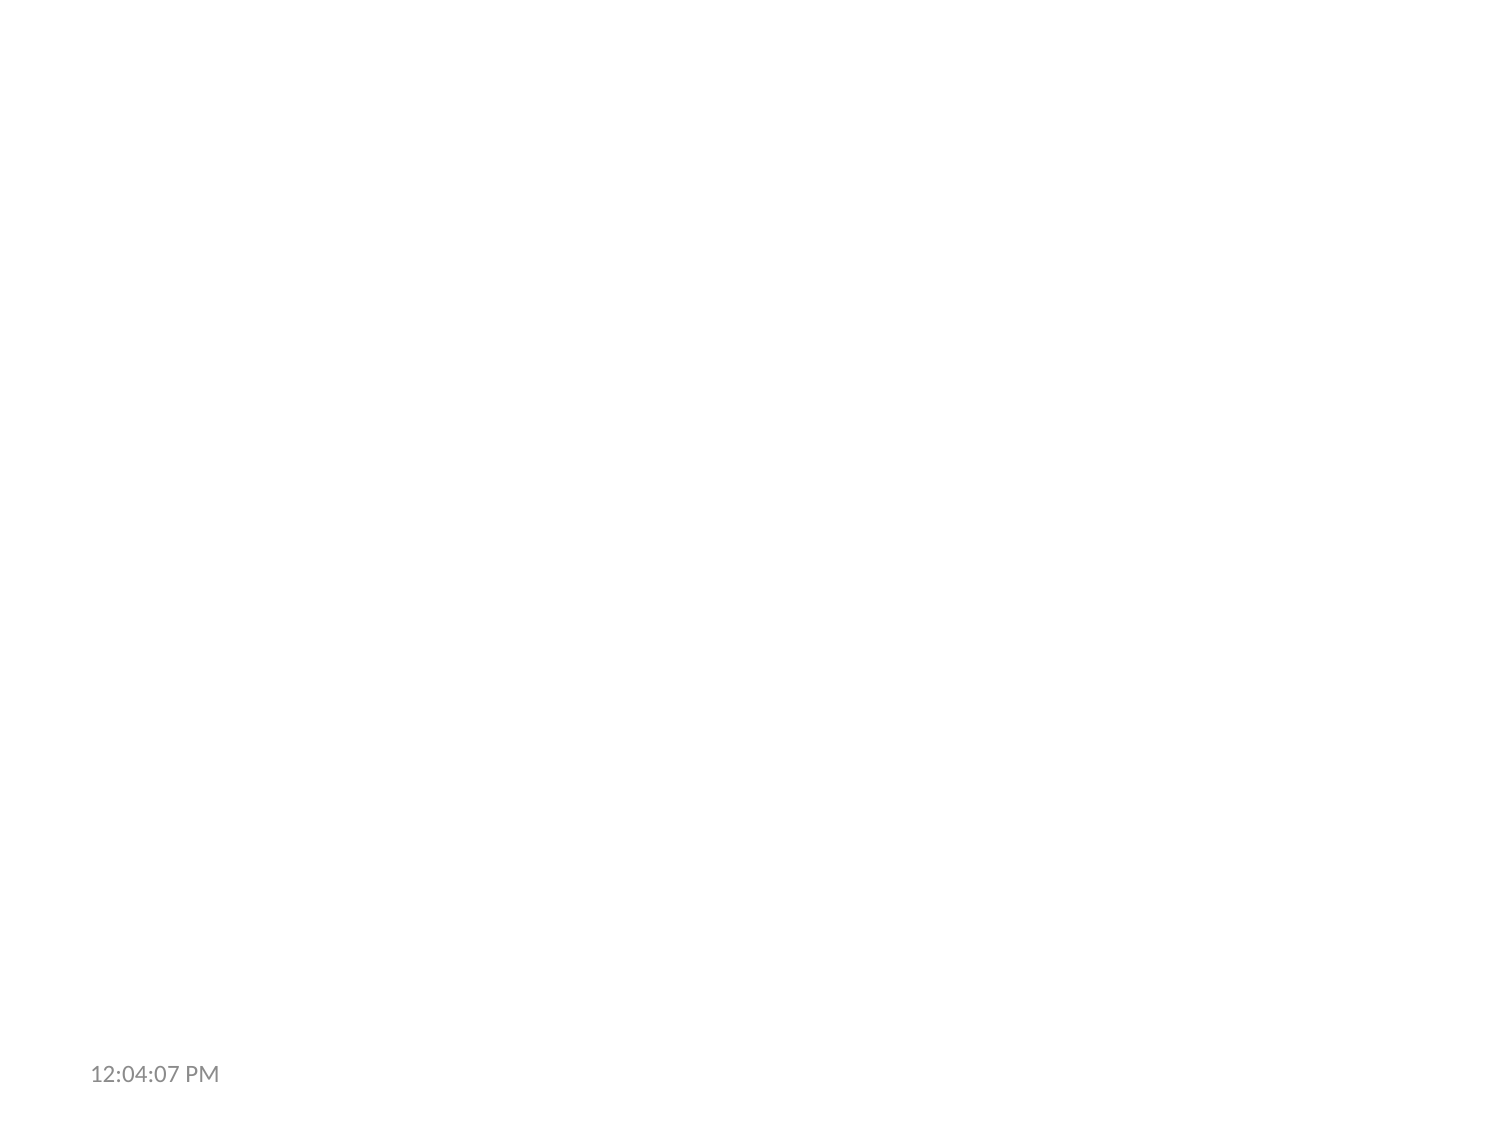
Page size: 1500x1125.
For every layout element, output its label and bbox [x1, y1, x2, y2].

slide_number [75, 1042, 425, 1103]
